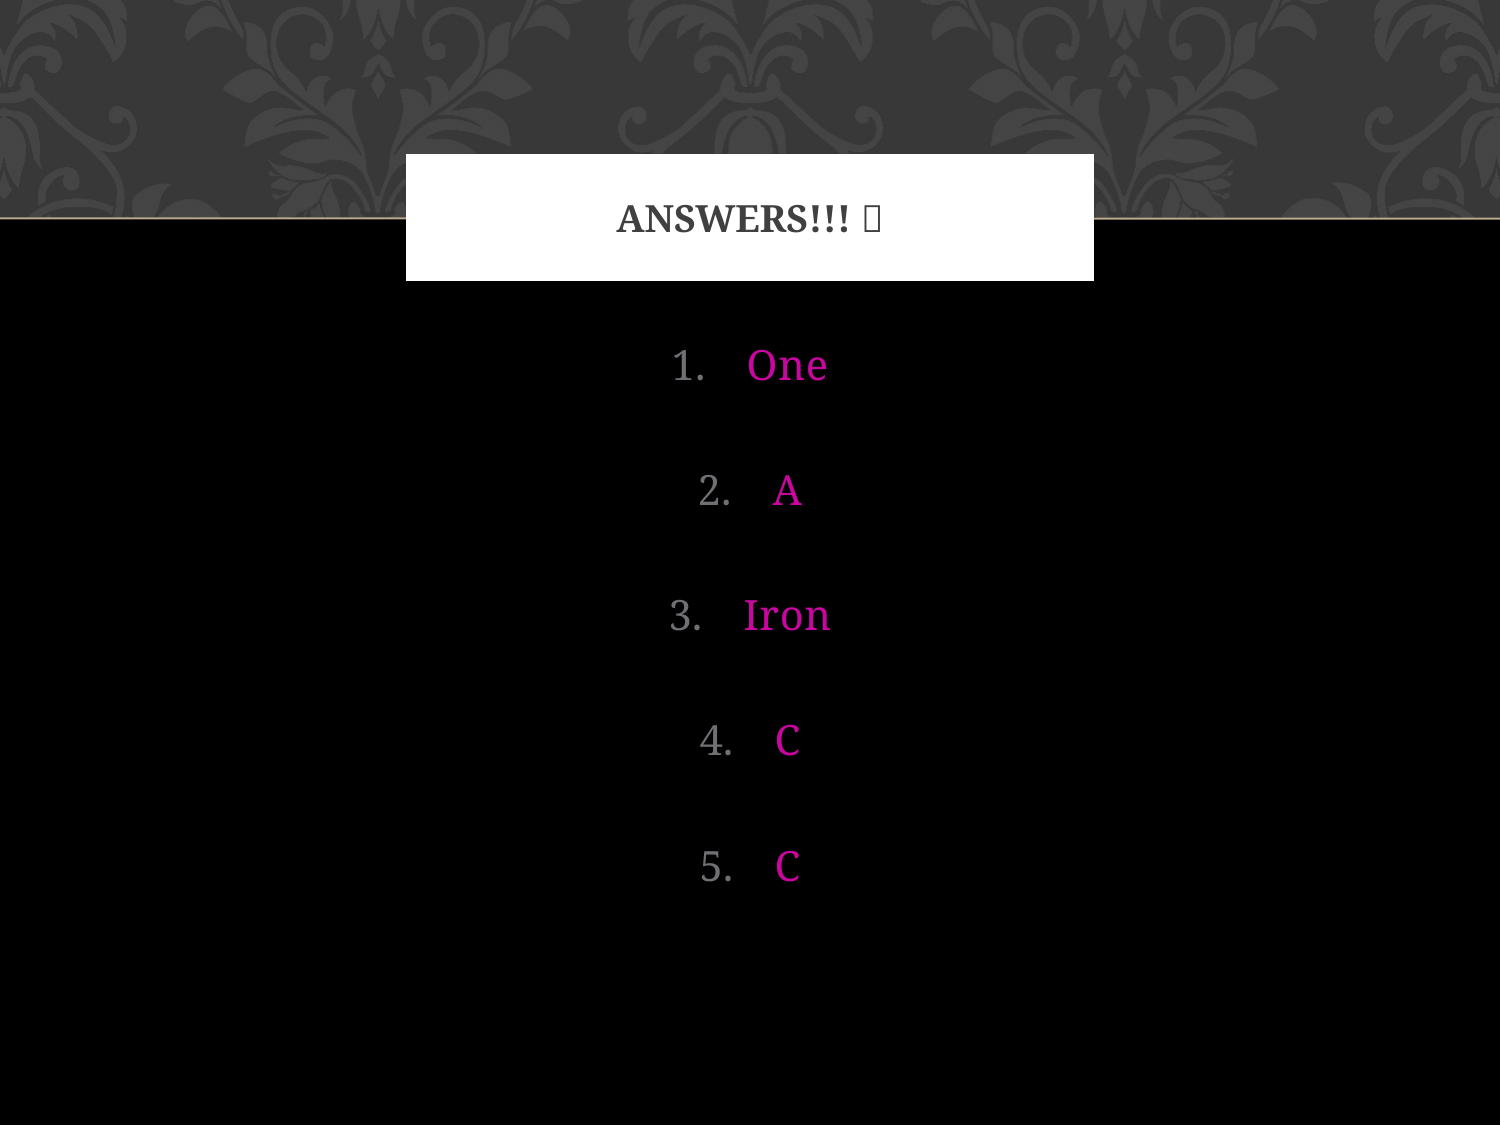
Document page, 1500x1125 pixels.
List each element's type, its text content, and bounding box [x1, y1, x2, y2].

list One A Iron C C [75, 331, 1425, 1000]
title Answers!!!  [406, 154, 1094, 281]
